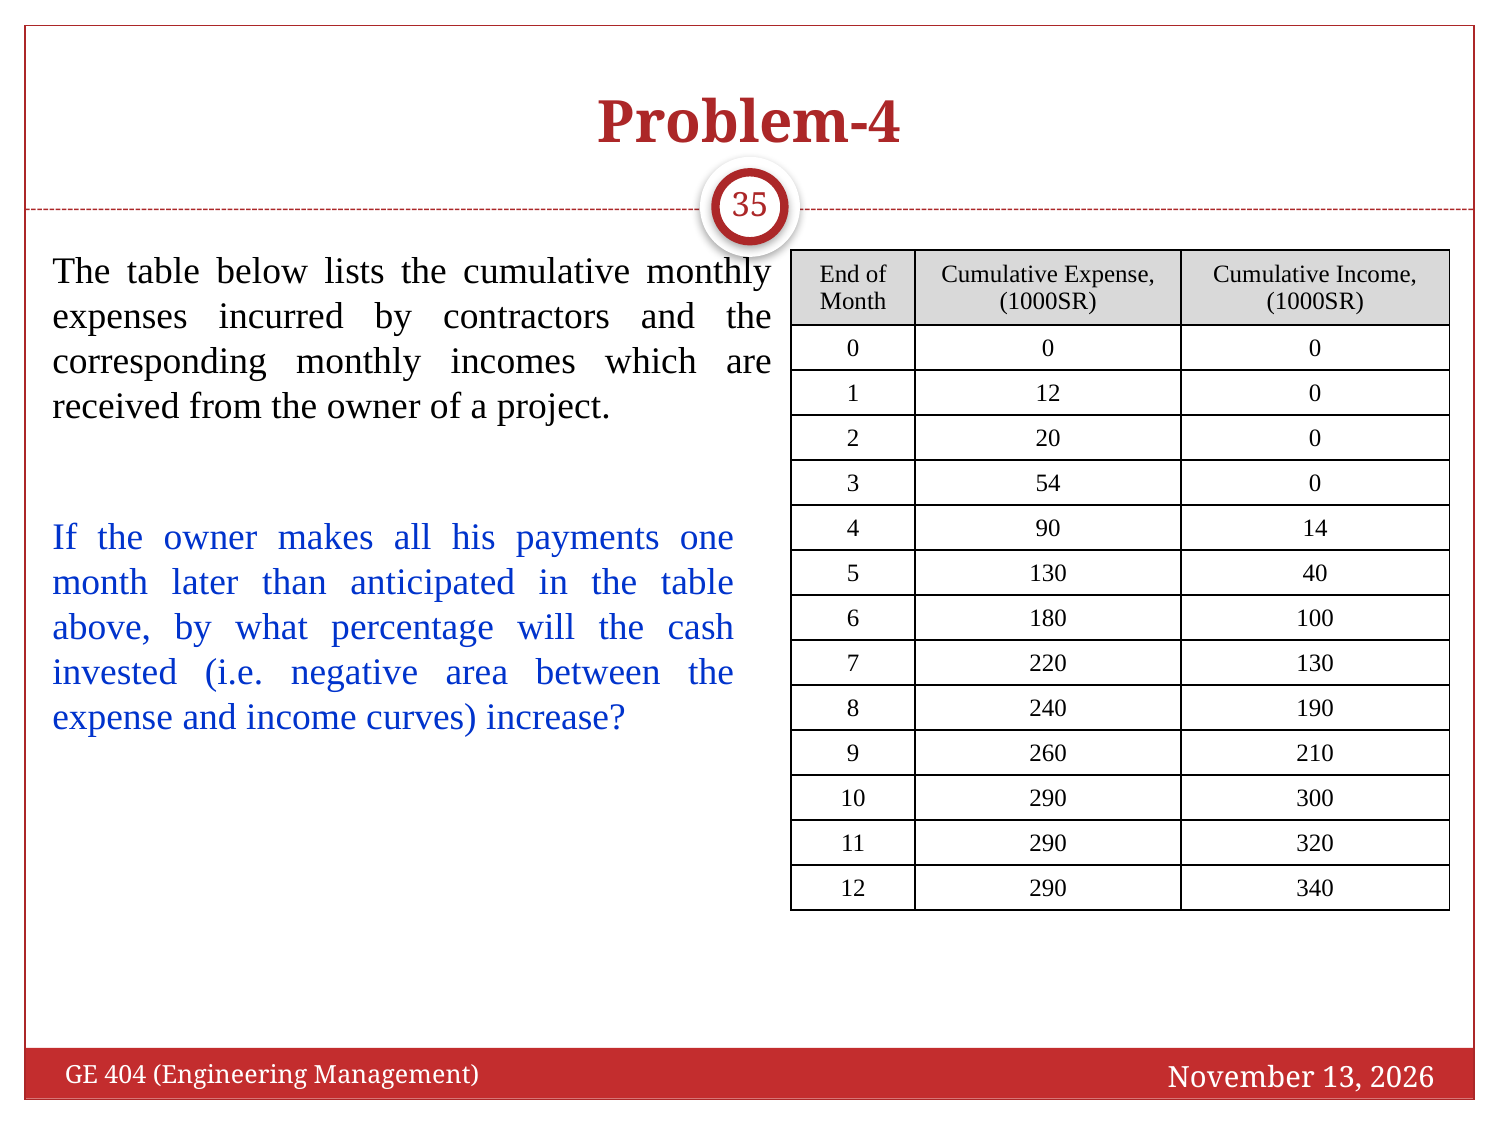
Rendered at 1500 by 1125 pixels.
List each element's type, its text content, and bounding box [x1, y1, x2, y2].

slide_number 35 [712, 169, 788, 239]
table_cell 10 [792, 776, 914, 819]
table_cell 180 [916, 596, 1180, 639]
table_header Cumulative Expense, (1000SR) [916, 251, 1180, 324]
table_cell 1 [792, 371, 914, 414]
table_cell 220 [916, 641, 1180, 684]
table_cell 6 [792, 596, 914, 639]
table_cell 260 [916, 731, 1180, 774]
table_cell 340 [1182, 866, 1449, 909]
table_cell 100 [1182, 596, 1449, 639]
table_cell 40 [1182, 551, 1449, 594]
table_cell 20 [916, 416, 1180, 459]
table_cell 290 [916, 866, 1180, 909]
footer GE 404 (Engineering Management) [50, 1051, 638, 1112]
table_cell 0 [1182, 371, 1449, 414]
table_cell 130 [916, 551, 1180, 594]
table_cell 14 [1182, 506, 1449, 549]
text_box If the owner makes all his payments one month later than anticipated in the table above, by what percentage will the cash invested (i.e. negative area between the expense and income curves) increase? [37, 505, 750, 745]
table_cell 240 [916, 686, 1180, 729]
table_cell 0 [792, 326, 914, 369]
table_cell 11 [792, 821, 914, 864]
table_cell 54 [916, 461, 1180, 504]
table_cell 320 [1182, 821, 1449, 864]
table_cell 90 [916, 506, 1180, 549]
table_cell 4 [792, 506, 914, 549]
table_cell 0 [1182, 416, 1449, 459]
table_cell 3 [792, 461, 914, 504]
text_box The table below lists the cumulative monthly expenses incurred by contractors and the corresponding monthly incomes which are received from the owner of a project. [37, 239, 788, 434]
table_cell 12 [792, 866, 914, 909]
table_cell 7 [792, 641, 914, 684]
table_cell 8 [792, 686, 914, 729]
table_cell 190 [1182, 686, 1449, 729]
table_header End of Month [792, 251, 914, 324]
table_header Cumulative Income, (1000SR) [1182, 251, 1449, 324]
table_cell 0 [1182, 326, 1449, 369]
table_cell 12 [916, 371, 1180, 414]
title Problem-4 [49, 37, 1450, 162]
table_cell 130 [1182, 641, 1449, 684]
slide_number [950, 1050, 1450, 1111]
table_cell 0 [916, 326, 1180, 369]
table_cell 290 [916, 776, 1180, 819]
table_cell 5 [792, 551, 914, 594]
table_cell 2 [792, 416, 914, 459]
table_cell 0 [1182, 461, 1449, 504]
table_cell 9 [792, 731, 914, 774]
table_cell 290 [916, 821, 1180, 864]
table_cell 210 [1182, 731, 1449, 774]
table_cell 300 [1182, 776, 1449, 819]
